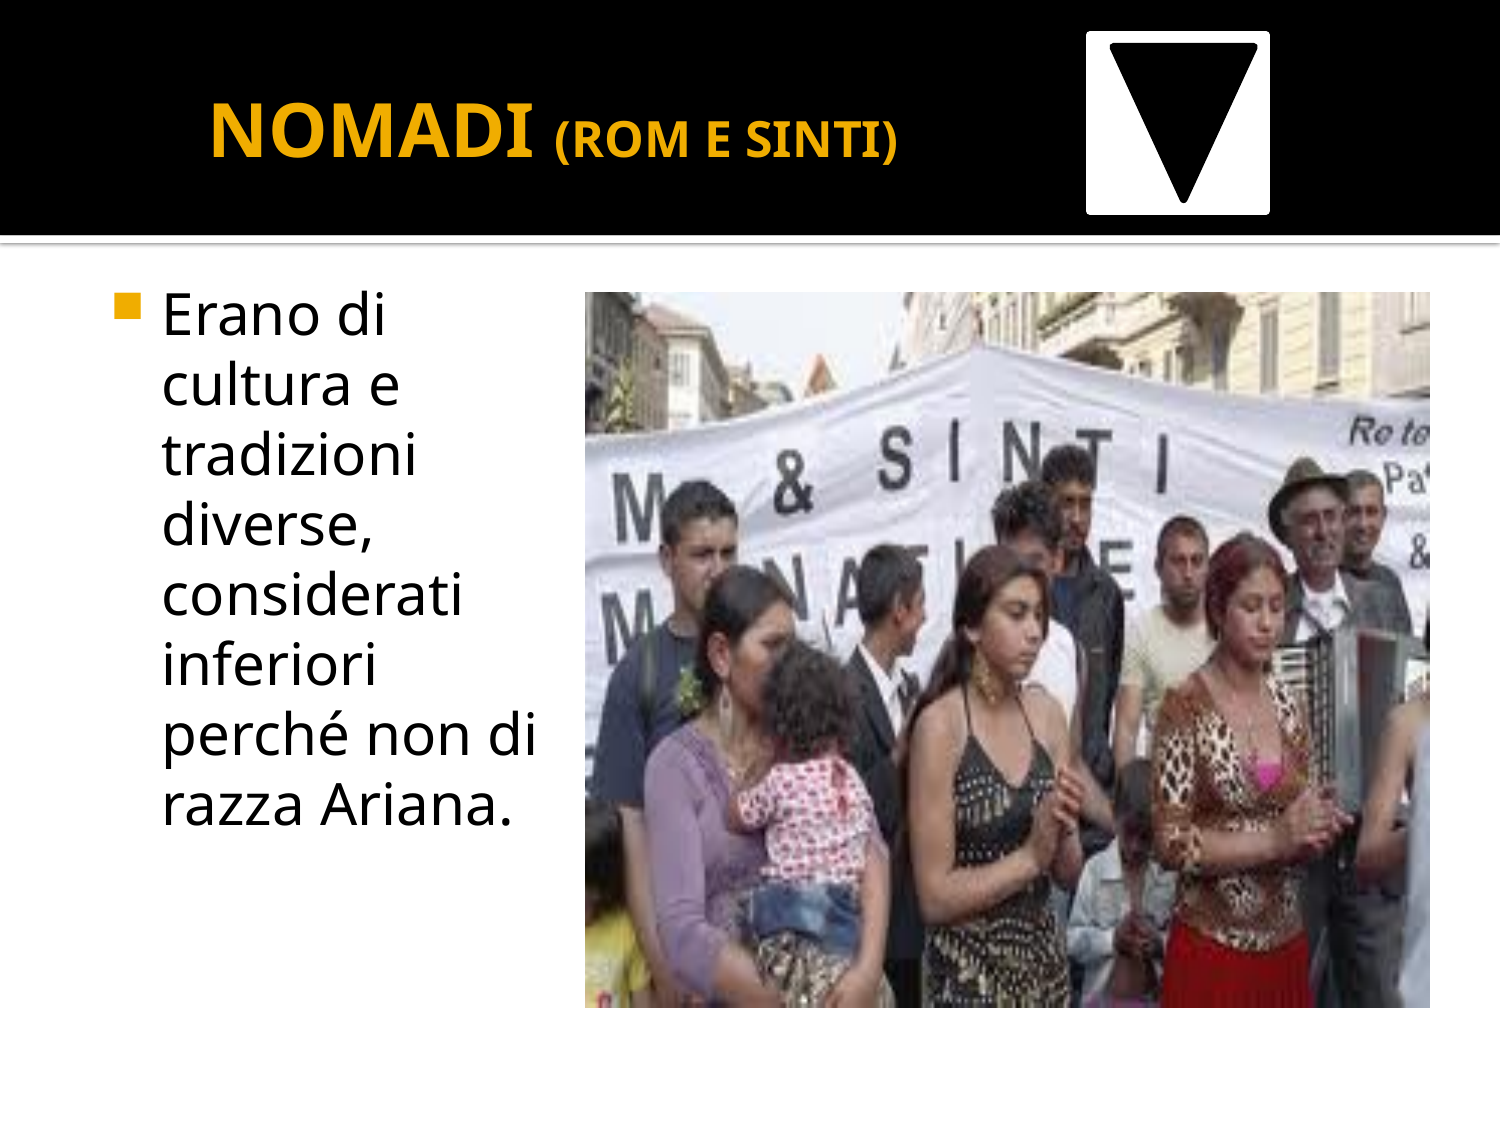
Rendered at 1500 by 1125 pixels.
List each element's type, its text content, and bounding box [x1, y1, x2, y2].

text_box [1109, 42, 1258, 204]
text_box [1086, 31, 1270, 215]
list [585, 292, 1430, 1008]
list Erano di cultura e tradizioni diverse, considerati inferiori perché non di razza Ariana. [74, 262, 563, 1006]
title NOMADI (ROM E SINTI) [75, 24, 1425, 231]
